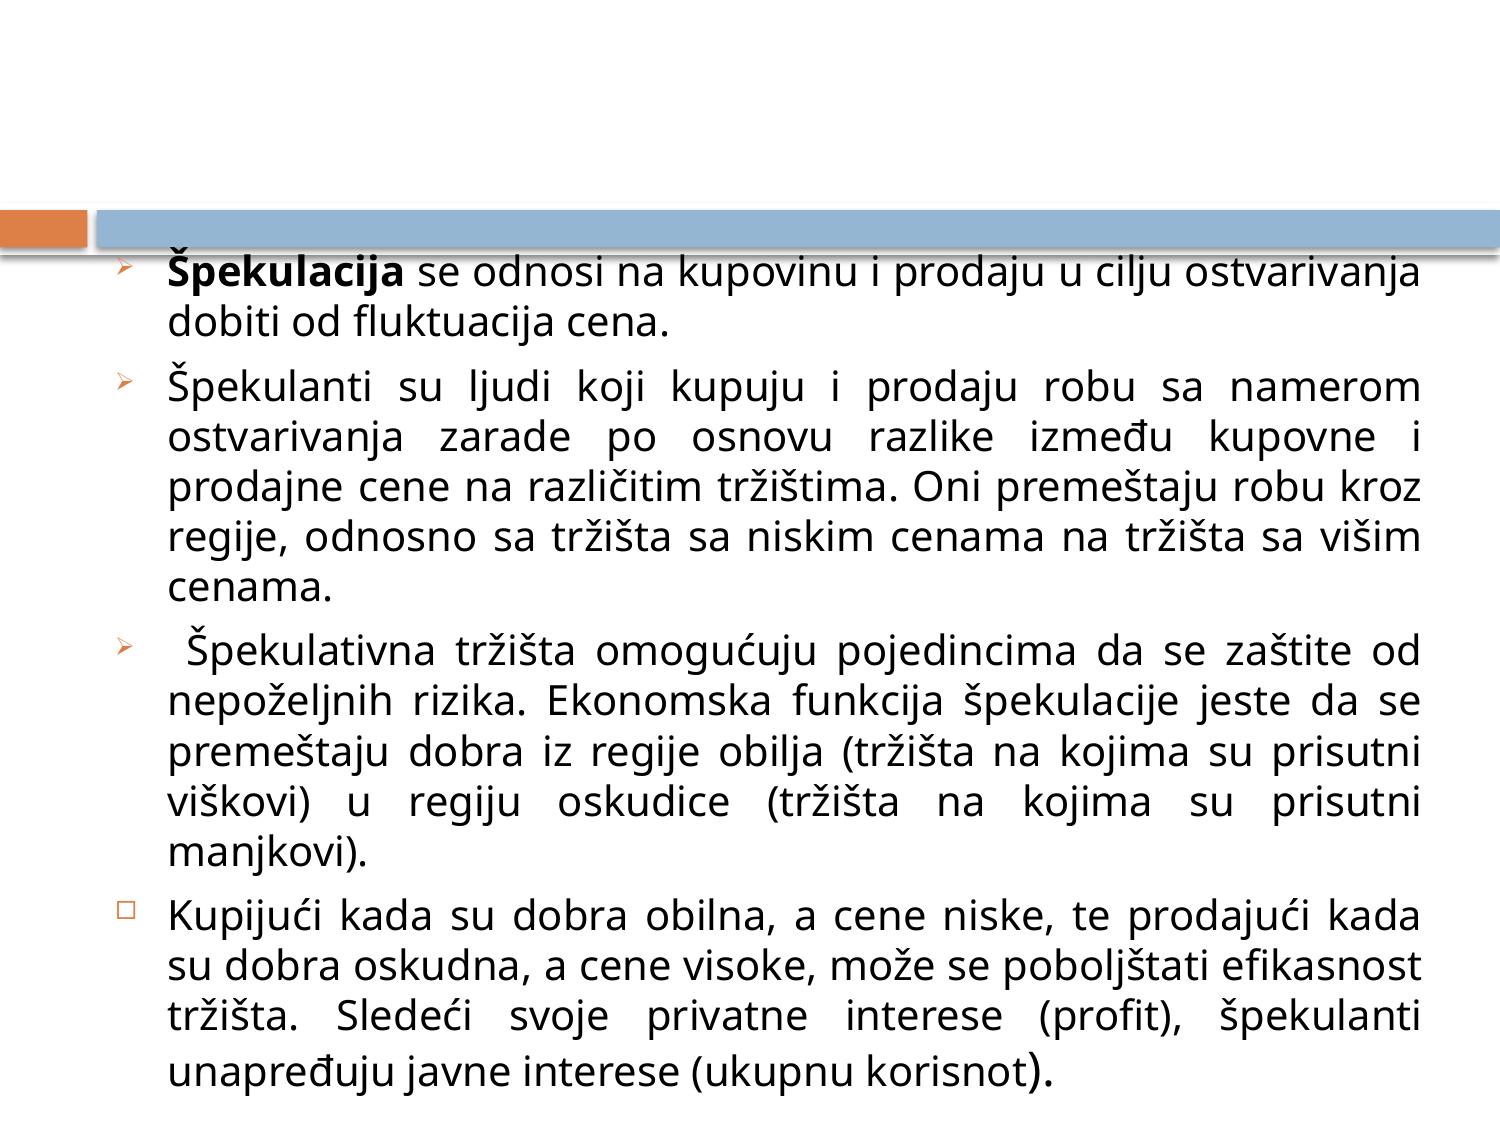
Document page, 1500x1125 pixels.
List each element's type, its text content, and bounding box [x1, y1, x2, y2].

list Špekulacija se odnosi na kupovinu i prodaju u cilju ostvarivanja dobiti od fluktuacija cena. Špekulanti su ljudi koji kupuju i prodaju robu sa namerom ostvarivanja zarade po osnovu razlike između kupovne i prodajne cene na različitim tržištima. Oni premeštaju robu kroz regije, odnosno sa tržišta sa niskim cenama na tržišta sa višim cenama. Špekulativna tržišta omogućuju pojedincima da se zaštite od nepoželjnih rizika. Ekonomska funkcija špekulacije jeste da se premeštaju dobra iz regije obilja (tržišta na kojima su prisutni viškovi) u regiju oskudice (tržišta na kojima su prisutni manjkovi). Kupijući kada su dobra obilna, a cene niske, te prodajući kada su dobra oskudna, a cene visoke, može se poboljštati efikasnost tržišta. Sledeći svoje privatne interese (profit), špekulanti unapređuju javne interese (ukupnu korisnot). [100, 237, 1438, 1125]
